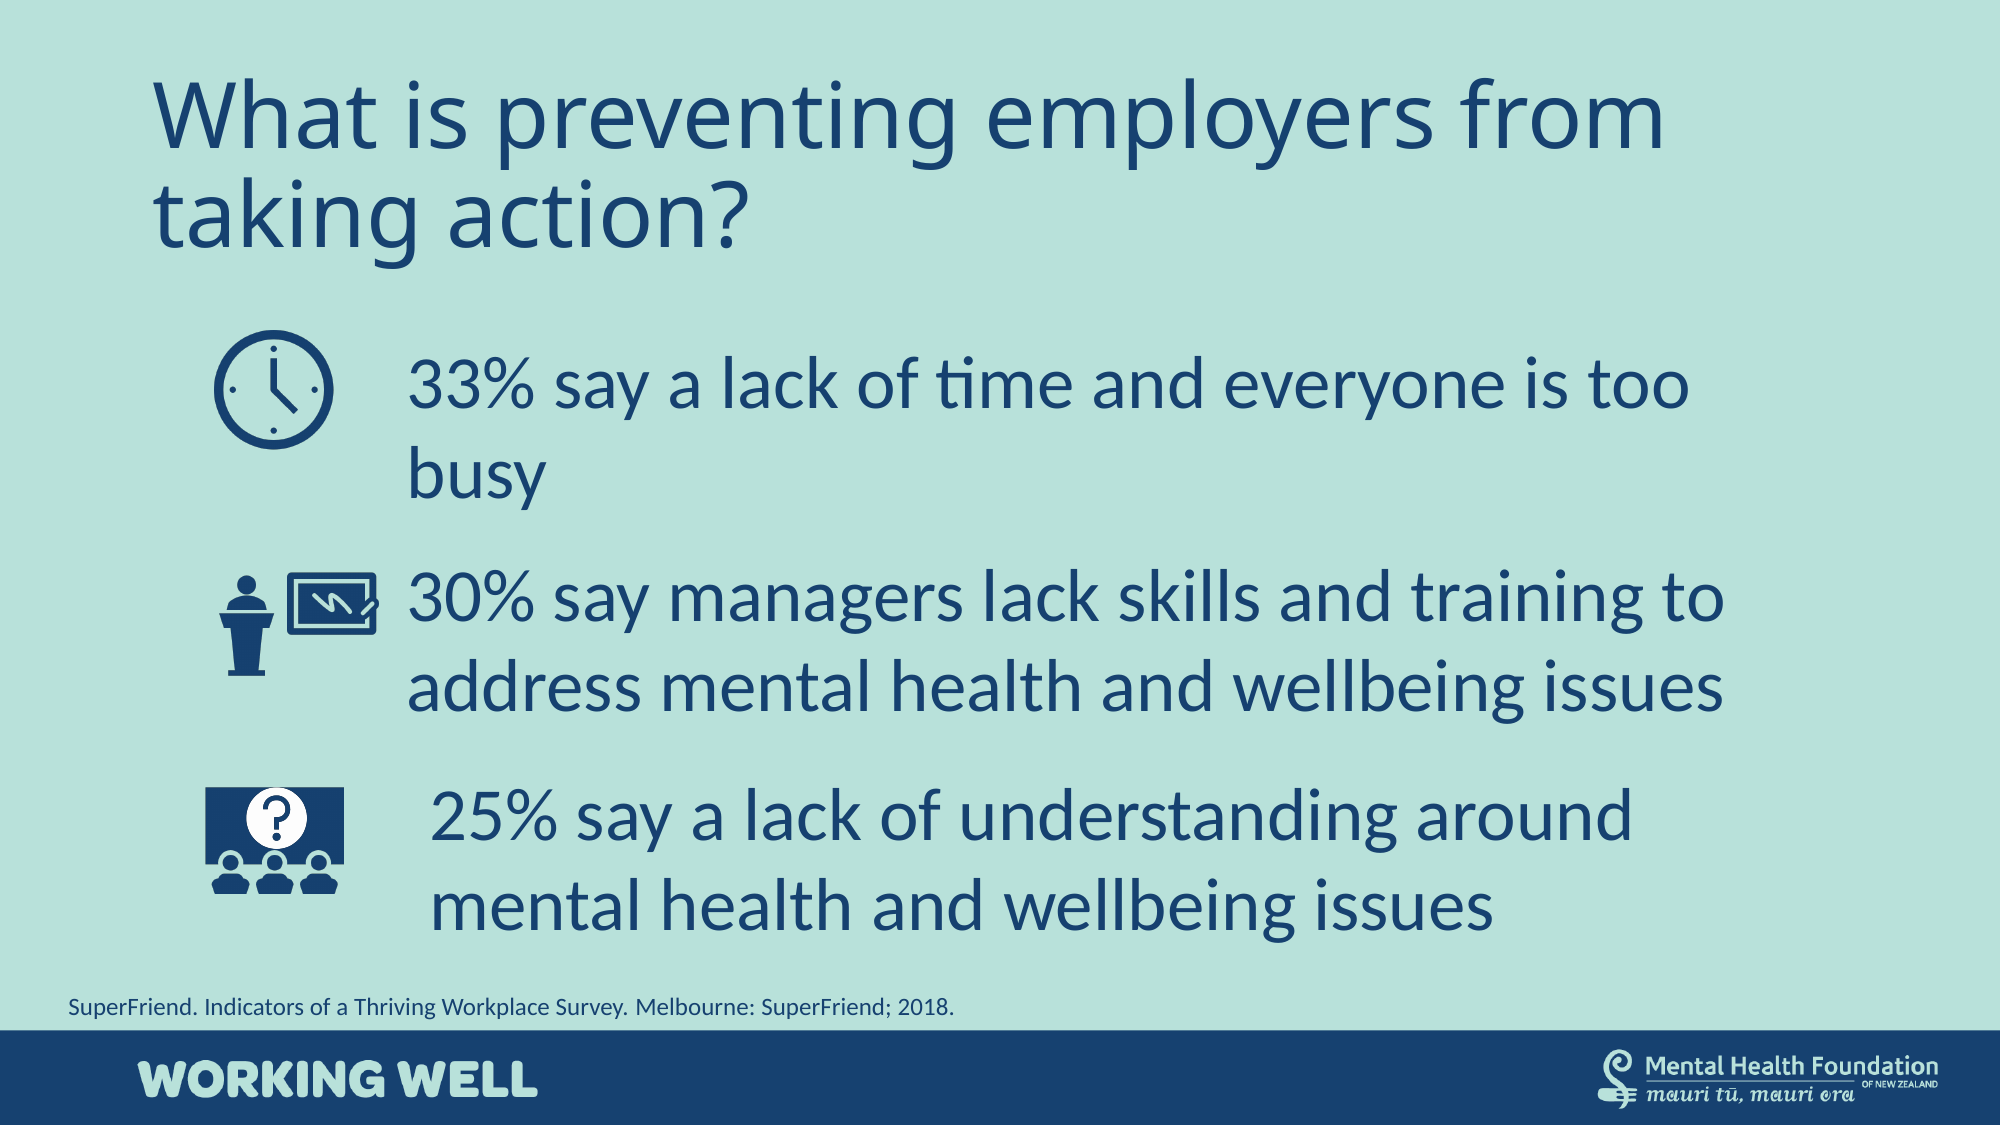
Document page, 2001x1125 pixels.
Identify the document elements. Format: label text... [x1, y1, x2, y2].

picture [193, 550, 385, 679]
text_box 25% say a lack of understanding around mental health and wellbeing issues [414, 757, 1863, 953]
text_box 33% say a lack of time and everyone is too busy [391, 325, 1727, 521]
picture [1597, 1049, 1938, 1109]
text_box SuperFriend. Indicators of a Thriving Workplace Survey. Melbourne: SuperFriend; 2018. [53, 982, 1747, 1028]
text_box 30% say managers lack skills and training to address mental health and wellbeing issues [391, 538, 1788, 734]
picture [198, 314, 349, 465]
title What is preventing employers from taking action? [137, 59, 1863, 278]
picture [199, 765, 350, 916]
picture [137, 1060, 538, 1098]
